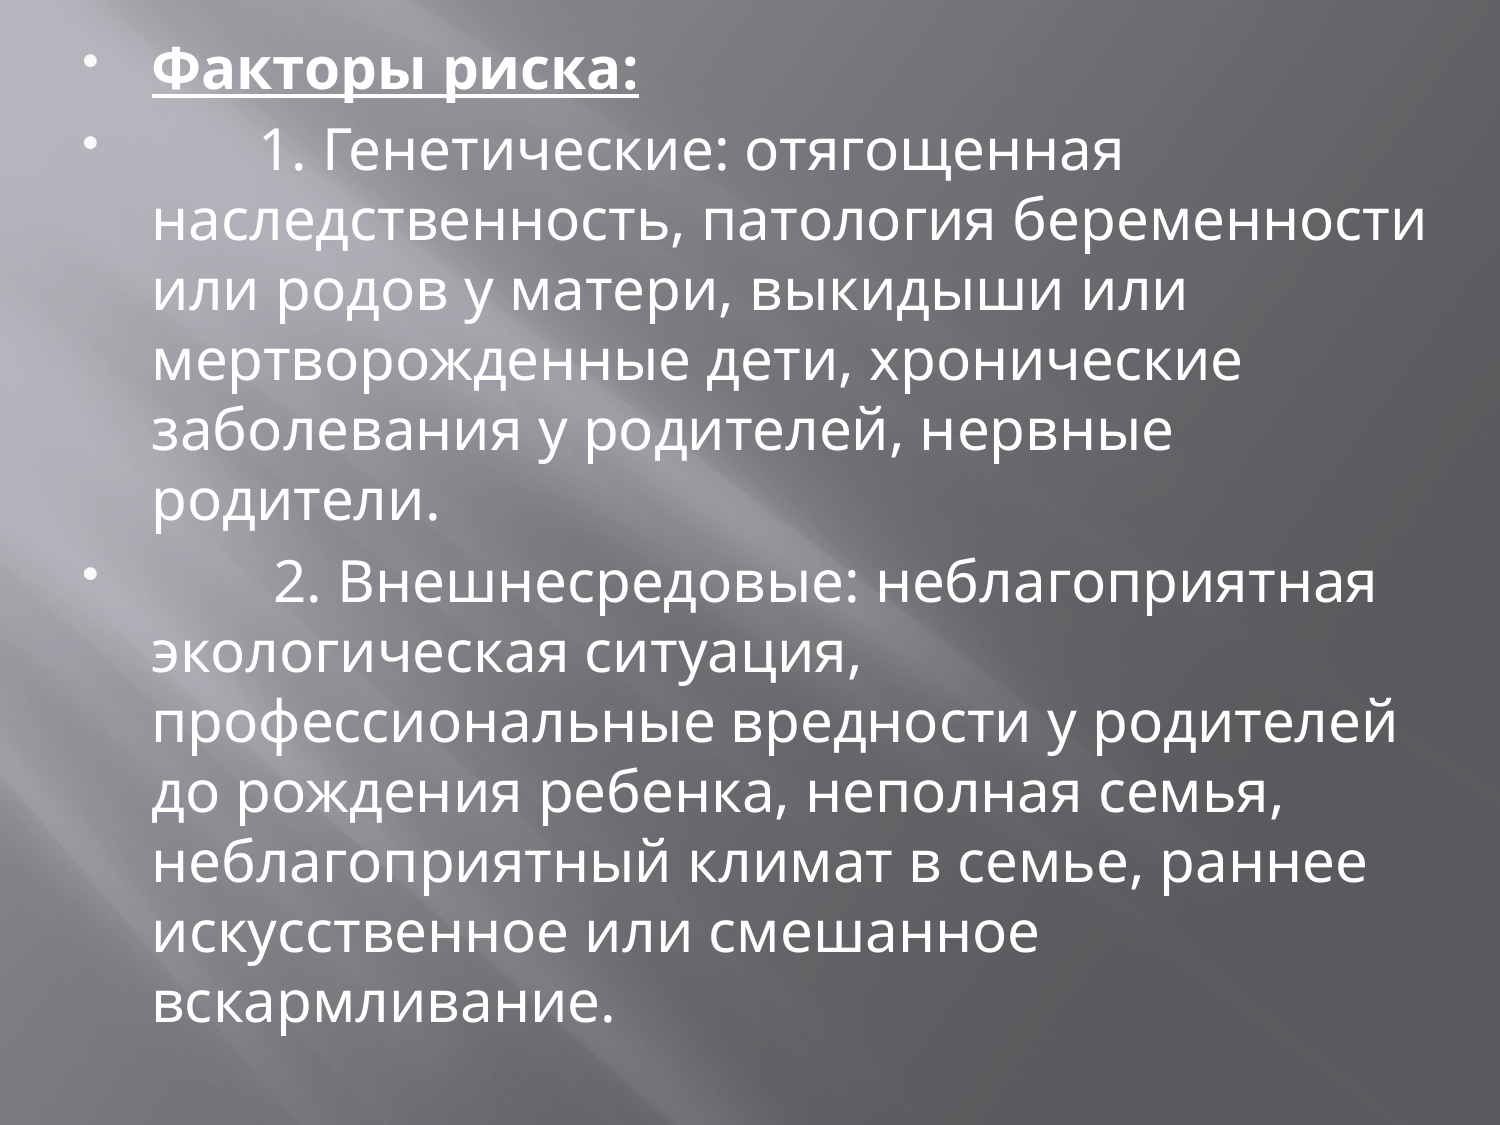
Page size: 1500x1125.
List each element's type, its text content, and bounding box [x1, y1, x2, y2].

list Факторы риска: 1. Генетические: отягощенная наследственность, патология беременности или родов у матери, выкидыши или мертворожденные дети, хронические заболевания у родителей, нервные родители. 2. Внешнесредовые: неблагоприятная экологическая ситуация, профессиональные вредности у родителей до рождения ребенка, неполная семья, неблагоприятный климат в семье, раннее искусственное или смешанное вскармливание. [46, 23, 1454, 1067]
